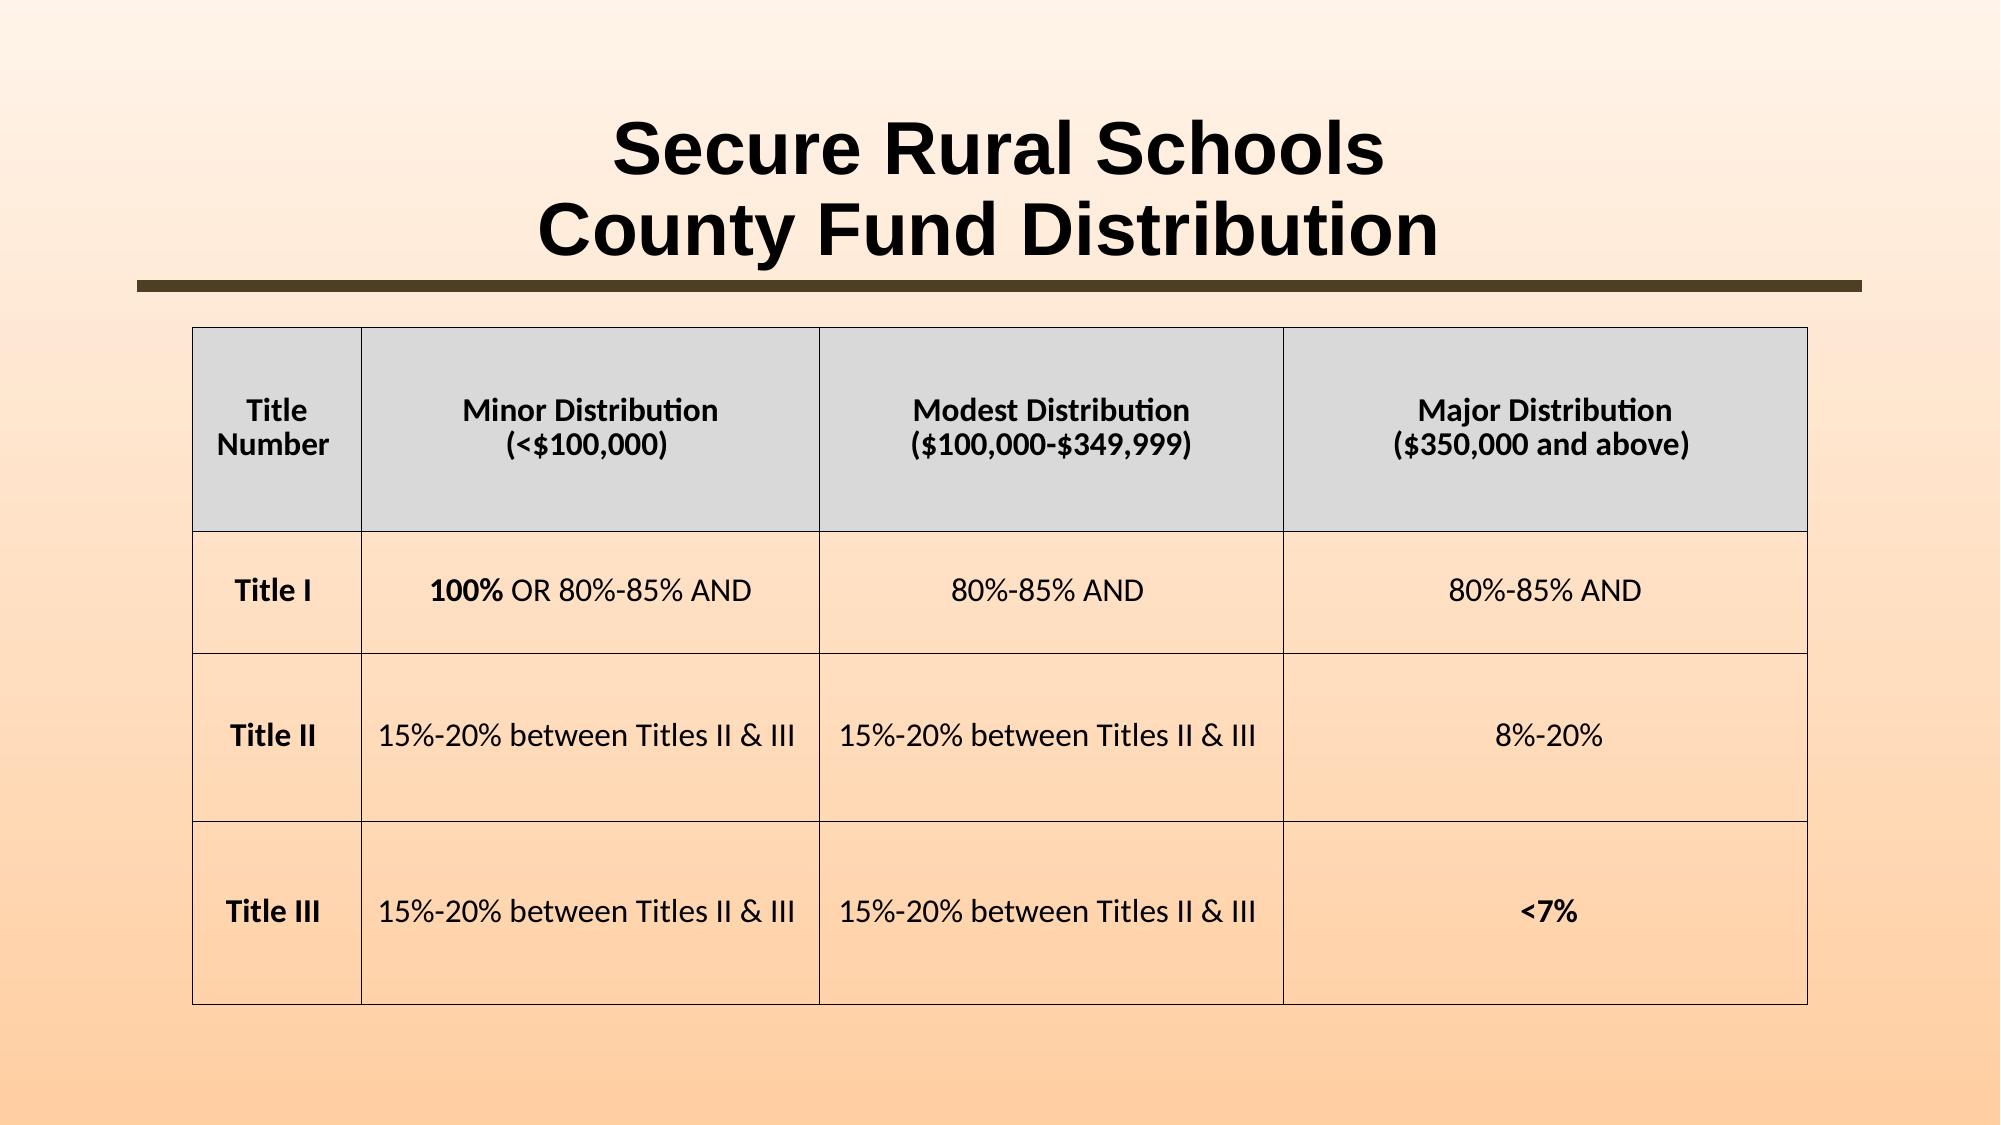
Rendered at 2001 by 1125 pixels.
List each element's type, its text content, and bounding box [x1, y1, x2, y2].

table_cell Title I [193, 532, 361, 653]
table_cell 80%-85% AND [1284, 532, 1807, 653]
table_cell 100% OR 80%-85% AND [362, 532, 819, 653]
table_cell Title III [193, 822, 361, 1004]
table_header Major Distribution ($350,000 and above) [1284, 328, 1807, 531]
table_cell 8%-20% [1284, 654, 1807, 821]
table_cell Title II [193, 654, 361, 821]
table_cell 15%-20% between Titles II & III [362, 654, 819, 821]
table_header Modest Distribution ($100,000-$349,999) [820, 328, 1283, 531]
table_cell <7% [1284, 822, 1807, 1004]
table_cell 80%-85% AND [820, 532, 1283, 653]
table_header Title Number [193, 328, 361, 531]
table_cell 15%-20% between Titles II & III [820, 822, 1283, 1004]
table_cell 15%-20% between Titles II & III [820, 654, 1283, 821]
title Secure Rural Schools County Fund Distribution [137, 102, 1863, 262]
table_cell 15%-20% between Titles II & III [362, 822, 819, 1004]
table_header Minor Distribution (<$100,000) [362, 328, 819, 531]
